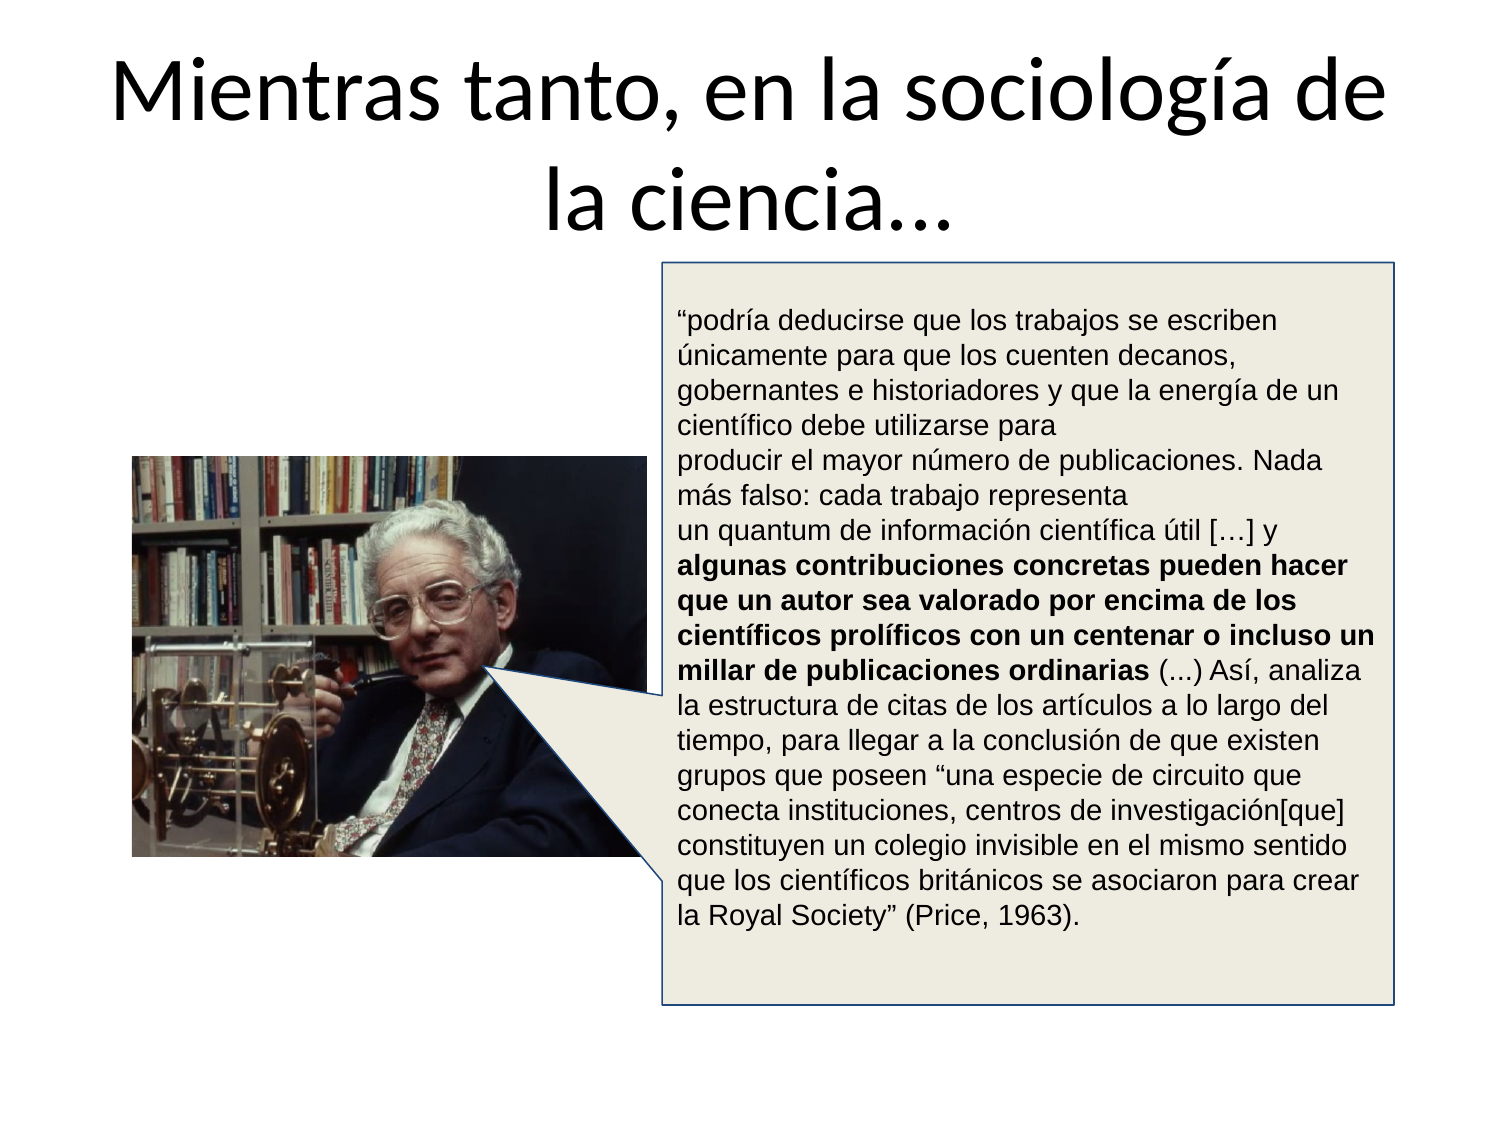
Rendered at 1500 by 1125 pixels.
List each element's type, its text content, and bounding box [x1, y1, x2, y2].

text_box “podría deducirse que los trabajos se escriben únicamente para que los cuenten decanos, gobernantes e historiadores y que la energía de un científico debe utilizarse para producir el mayor número de publicaciones. Nada más falso: cada trabajo representa un quantum de información científica útil […] y algunas contribuciones concretas pueden hacer que un autor sea valorado por encima de los científicos prolíficos con un centenar o incluso un millar de publicaciones ordinarias (...) Así, analiza la estructura de citas de los artículos a lo largo del tiempo, para llegar a la conclusión de que existen grupos que poseen “una especie de circuito que conecta instituciones, centros de investigación[que] constituyen un colegio invisible en el mismo sentido que los científicos británicos se asociaron para crear la Royal Society” (Price, 1963). [647, 262, 1394, 1006]
title Mientras tanto, en la sociología de la ciencia... [75, 45, 1425, 233]
picture [131, 456, 648, 857]
